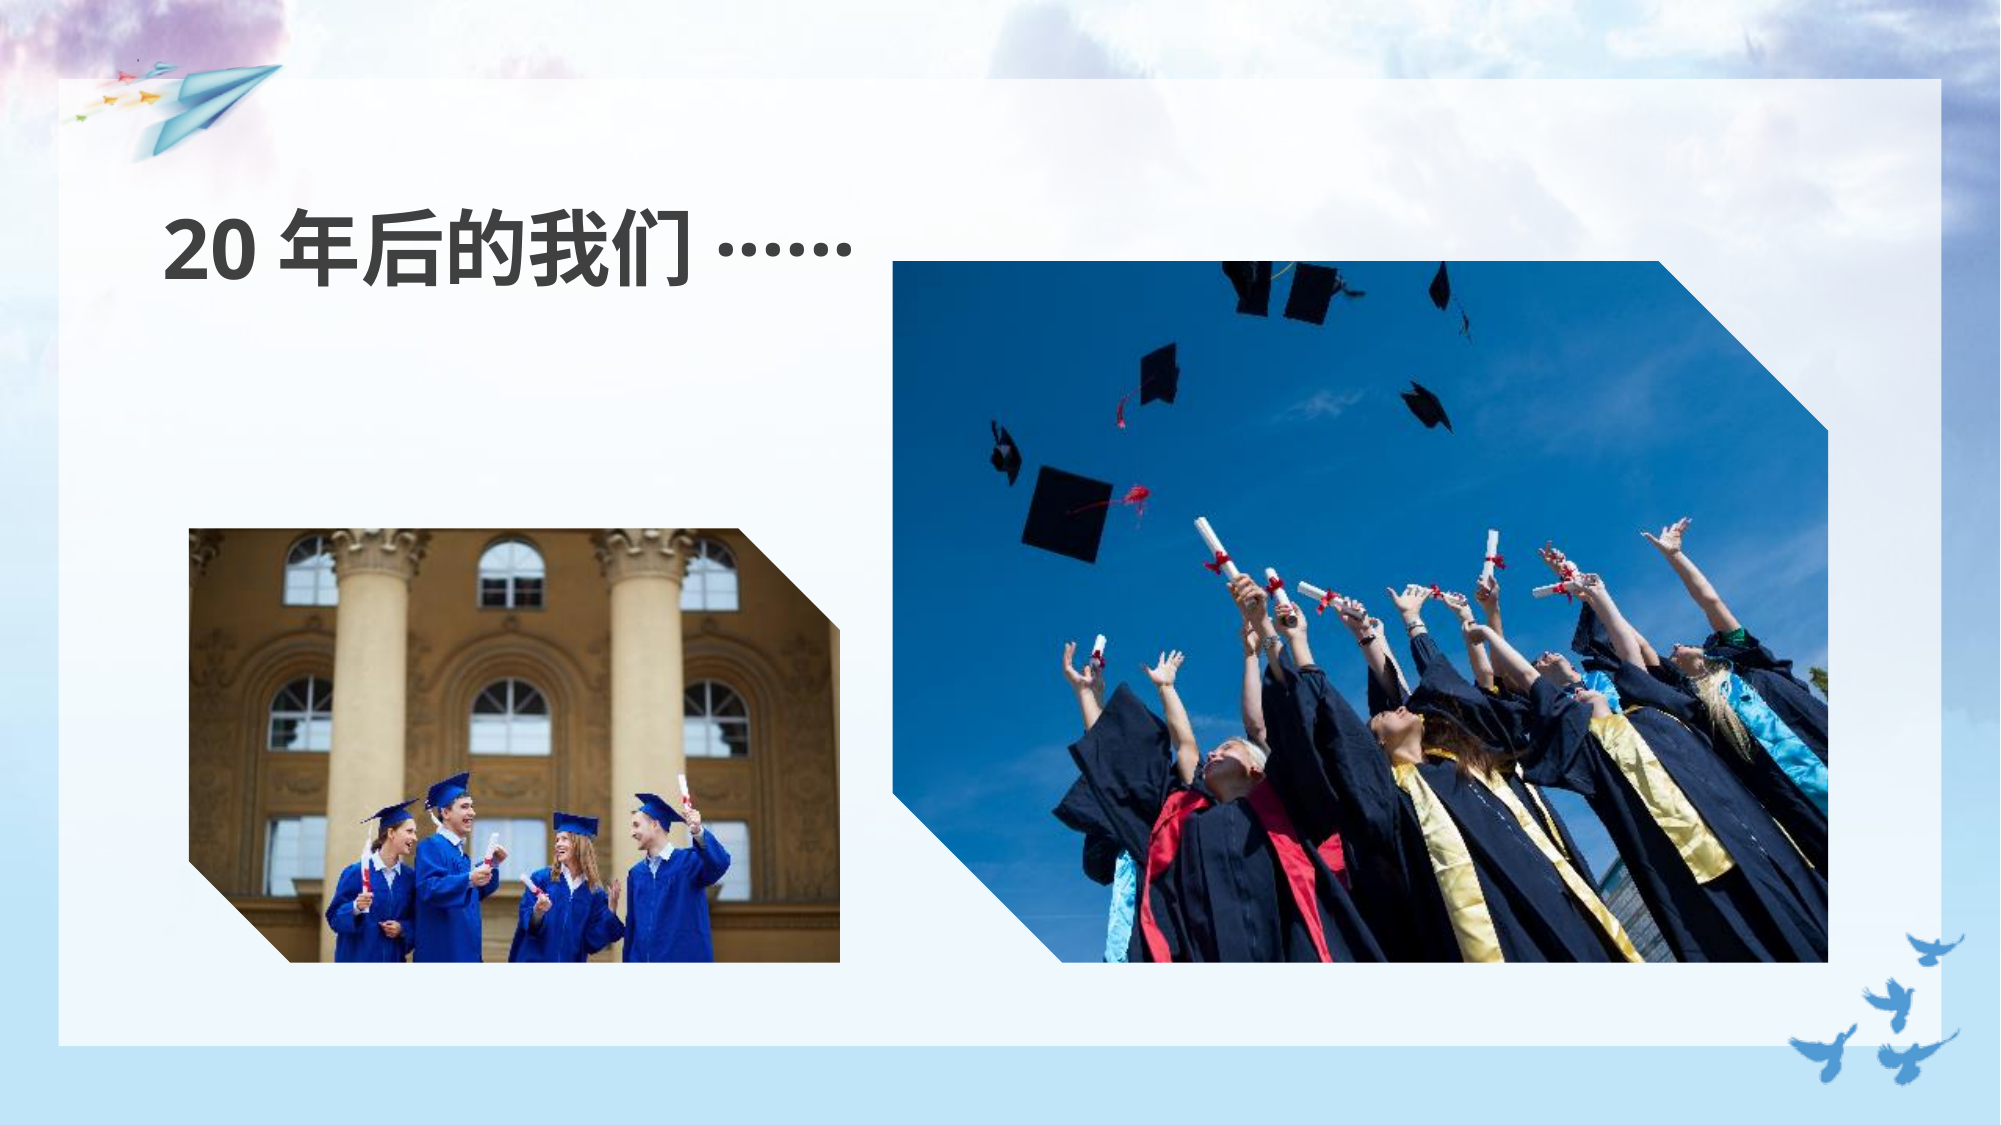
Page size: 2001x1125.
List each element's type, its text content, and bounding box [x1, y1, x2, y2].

picture [0, 0, 2001, 1125]
text_box [350, 78, 1942, 771]
text_box 20年后的我们······ [148, 139, 1000, 304]
text_box [58, 233, 1675, 1047]
